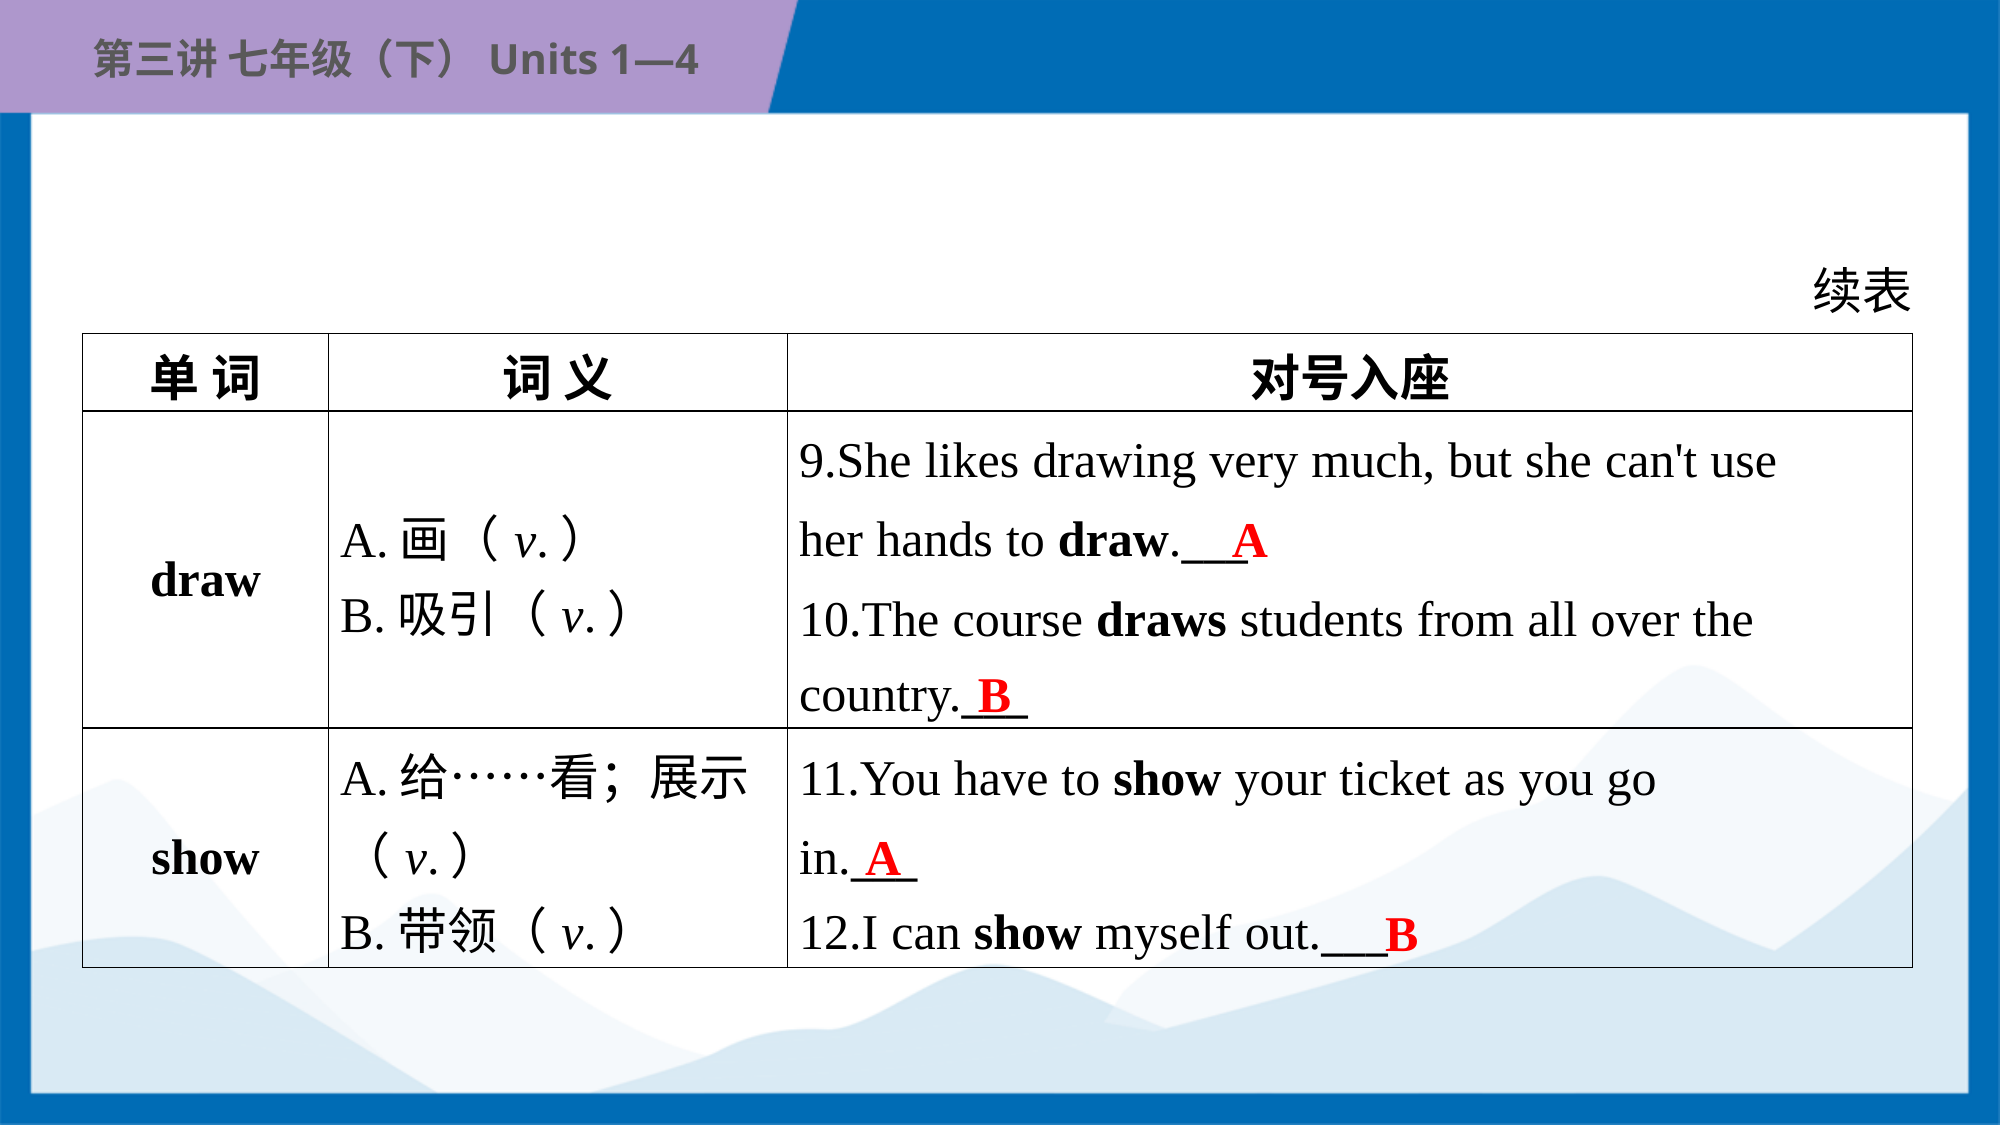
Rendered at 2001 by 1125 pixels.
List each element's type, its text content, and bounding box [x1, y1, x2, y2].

table_header 单 词 [83, 334, 328, 410]
text_box 续表 [1811, 232, 1913, 320]
table_cell draw [83, 412, 328, 727]
text_box B [959, 645, 1030, 717]
table_cell show [83, 729, 328, 967]
text_box A [1213, 490, 1287, 562]
text_box B [1367, 884, 1437, 955]
text_box A [847, 808, 920, 880]
table_cell 11.You have to show your ticket as you go in.___ 12.I can show myself out.___ [788, 729, 1912, 967]
table_cell A.给……看；展示 （v.） B.带领（v.） [329, 729, 787, 967]
table_header 对号入座 [788, 334, 1912, 410]
table_cell 9.She likes drawing very much, but she can't use her hands to draw.___ 10.The course draws students from all over the country.___ [788, 412, 1912, 727]
picture [0, 0, 2000, 1125]
table_cell A.画（v.） B.吸引（v.） [329, 412, 787, 727]
table_header 词 义 [329, 334, 787, 410]
